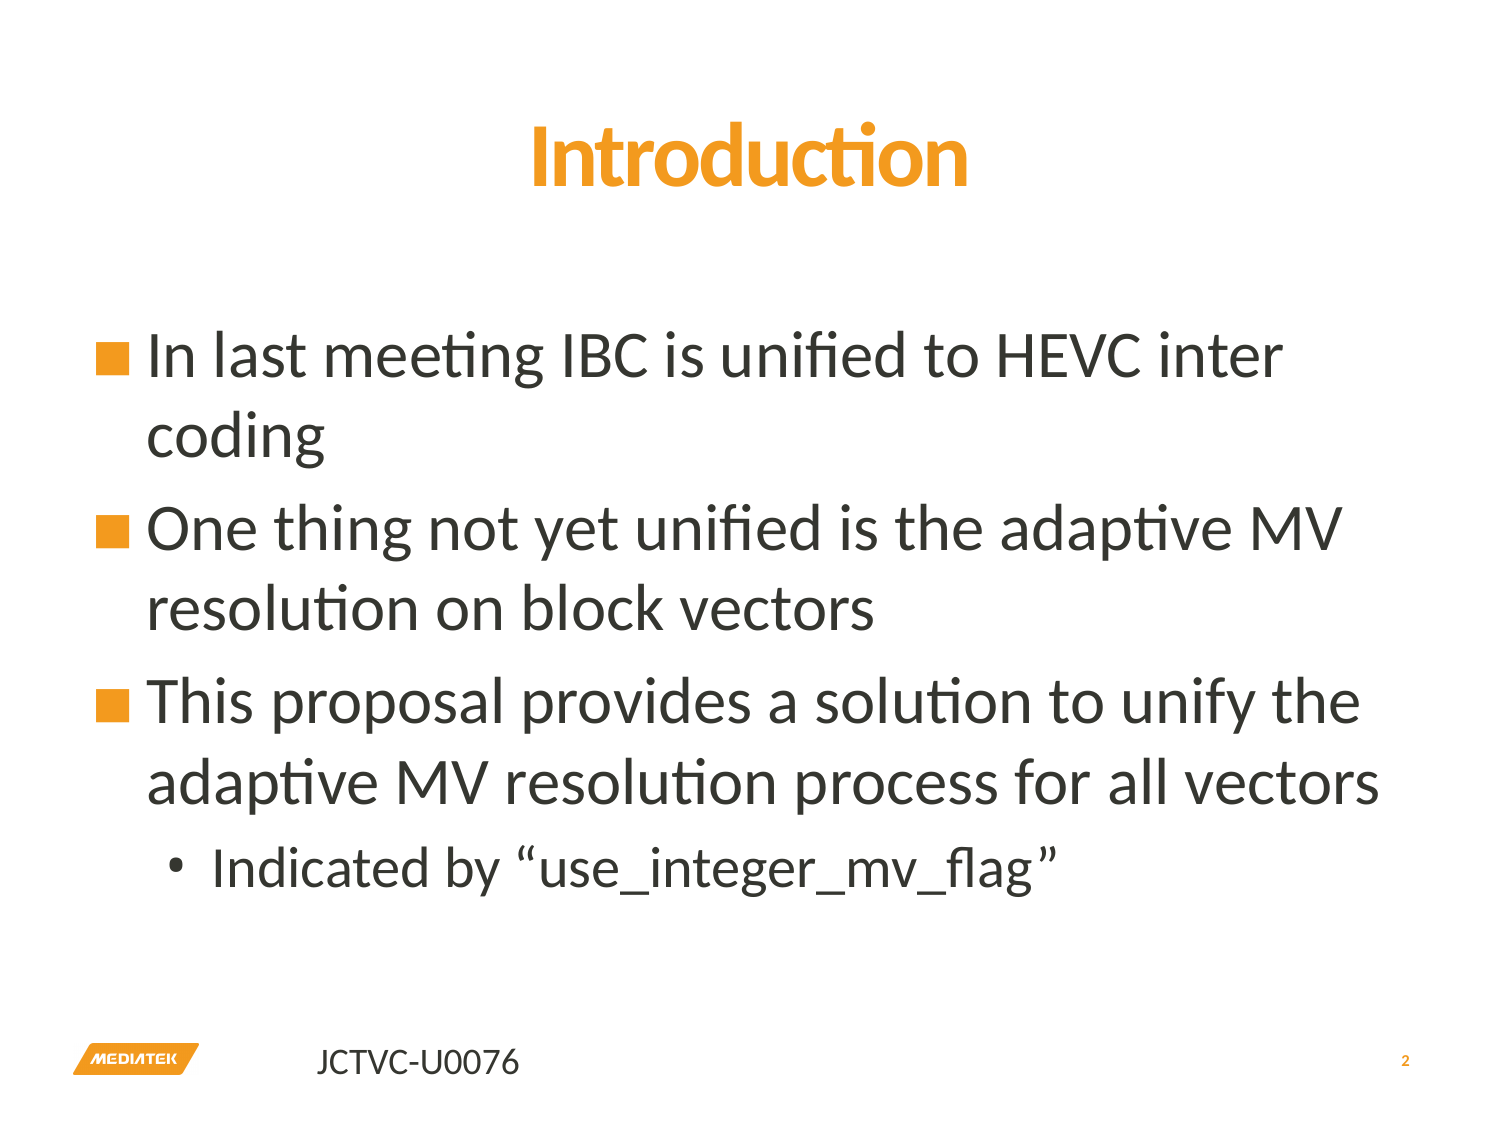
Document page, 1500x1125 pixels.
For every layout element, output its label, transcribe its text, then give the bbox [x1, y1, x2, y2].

picture [73, 1043, 199, 1075]
slide_number 2 [1251, 1029, 1425, 1090]
title Introduction [75, 70, 1425, 257]
list In last meeting IBC is unified to HEVC inter coding One thing not yet unified is the adaptive MV resolution on block vectors This proposal provides a solution to unify the adaptive MV resolution process for all vectors Indicated by “use_integer_mv_flag” [75, 302, 1425, 1014]
